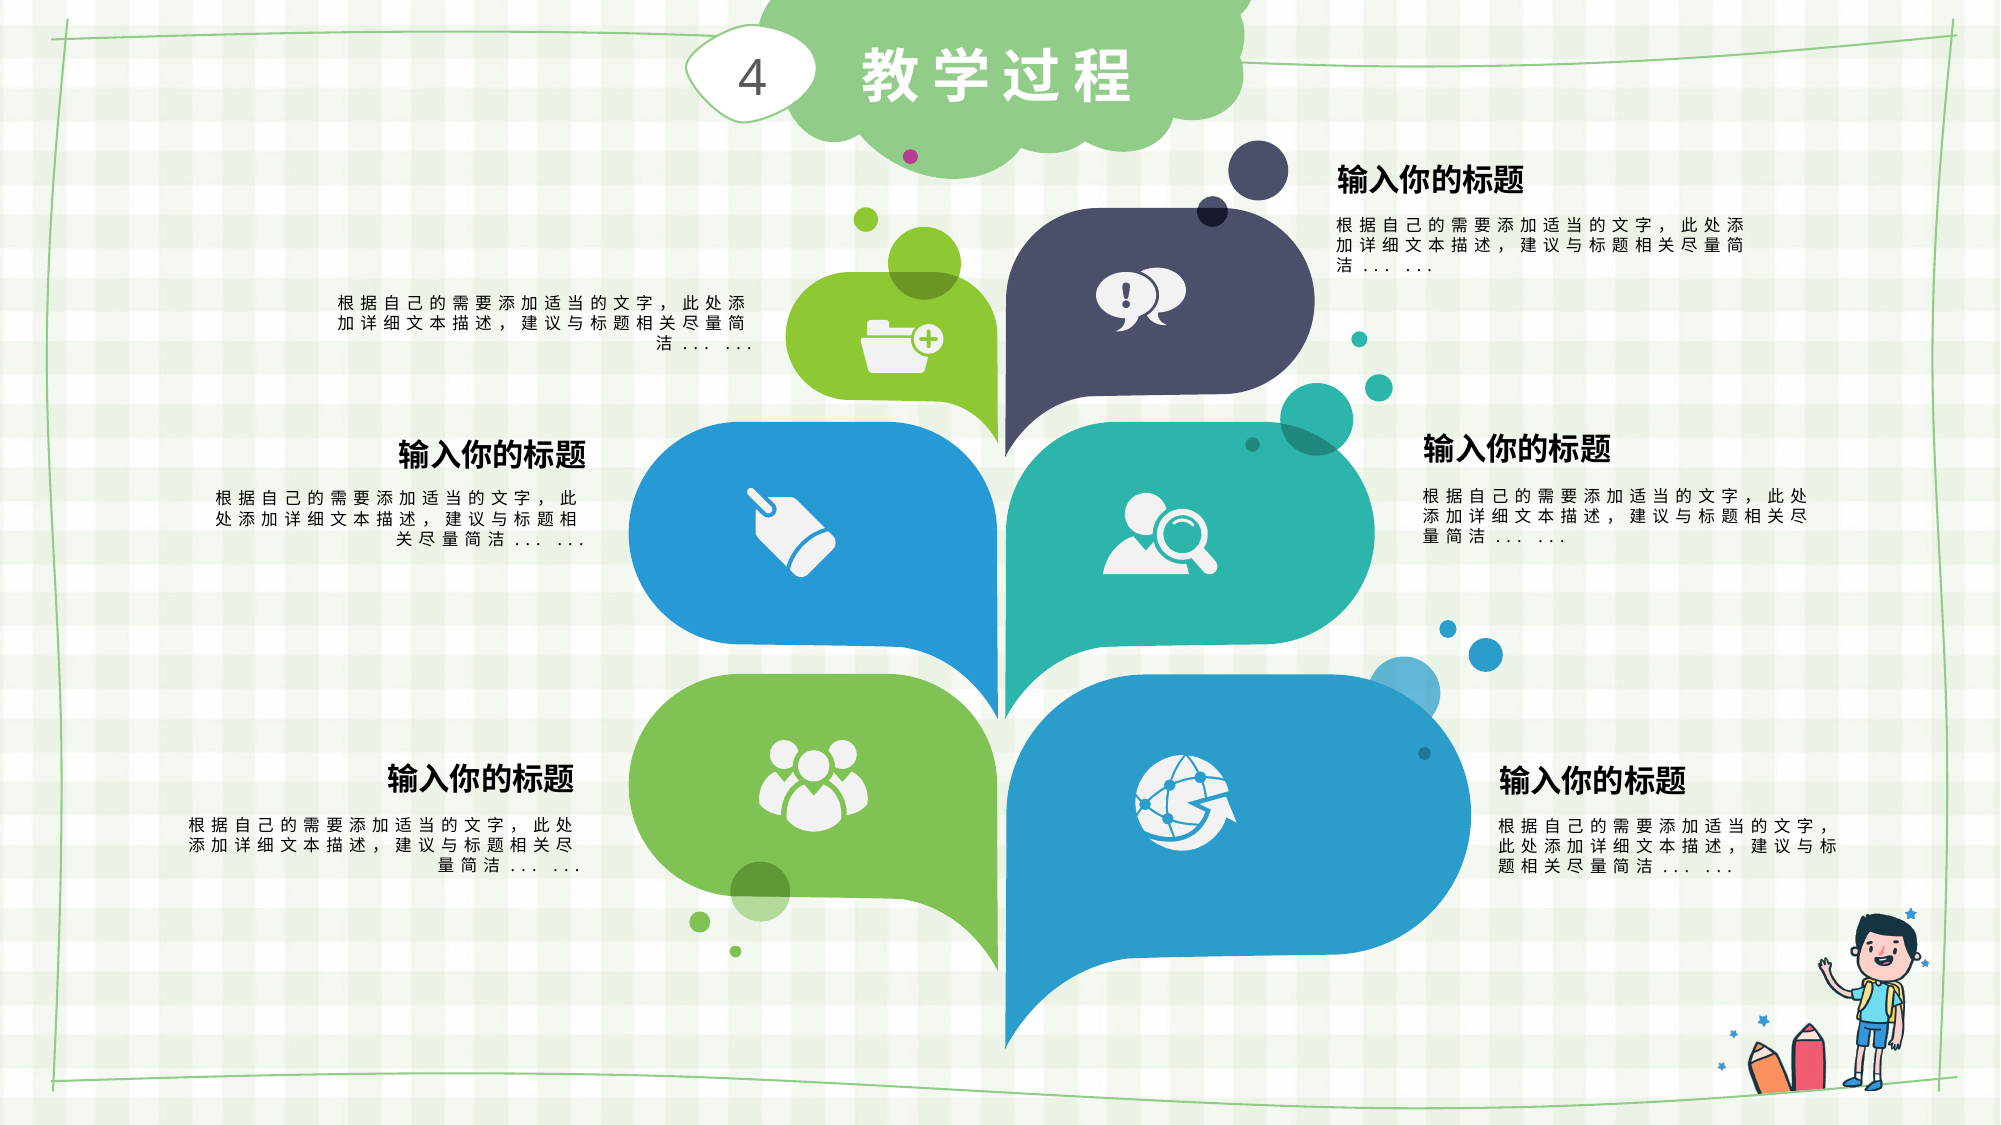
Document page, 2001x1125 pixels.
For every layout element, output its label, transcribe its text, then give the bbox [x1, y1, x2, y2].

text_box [150, 751, 595, 884]
picture [1714, 908, 1929, 1096]
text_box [1503, 753, 1863, 885]
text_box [1503, 421, 1842, 554]
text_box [1503, 153, 1778, 284]
text_box 4 [723, 37, 782, 113]
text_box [628, 140, 1503, 1049]
text_box 根据自己的需要添加适当的文字，此处添加详细文本描述，建议与标题相关尽量简洁... ... [309, 285, 628, 360]
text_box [185, 427, 603, 557]
text_box 教学过程 [857, 39, 1158, 140]
